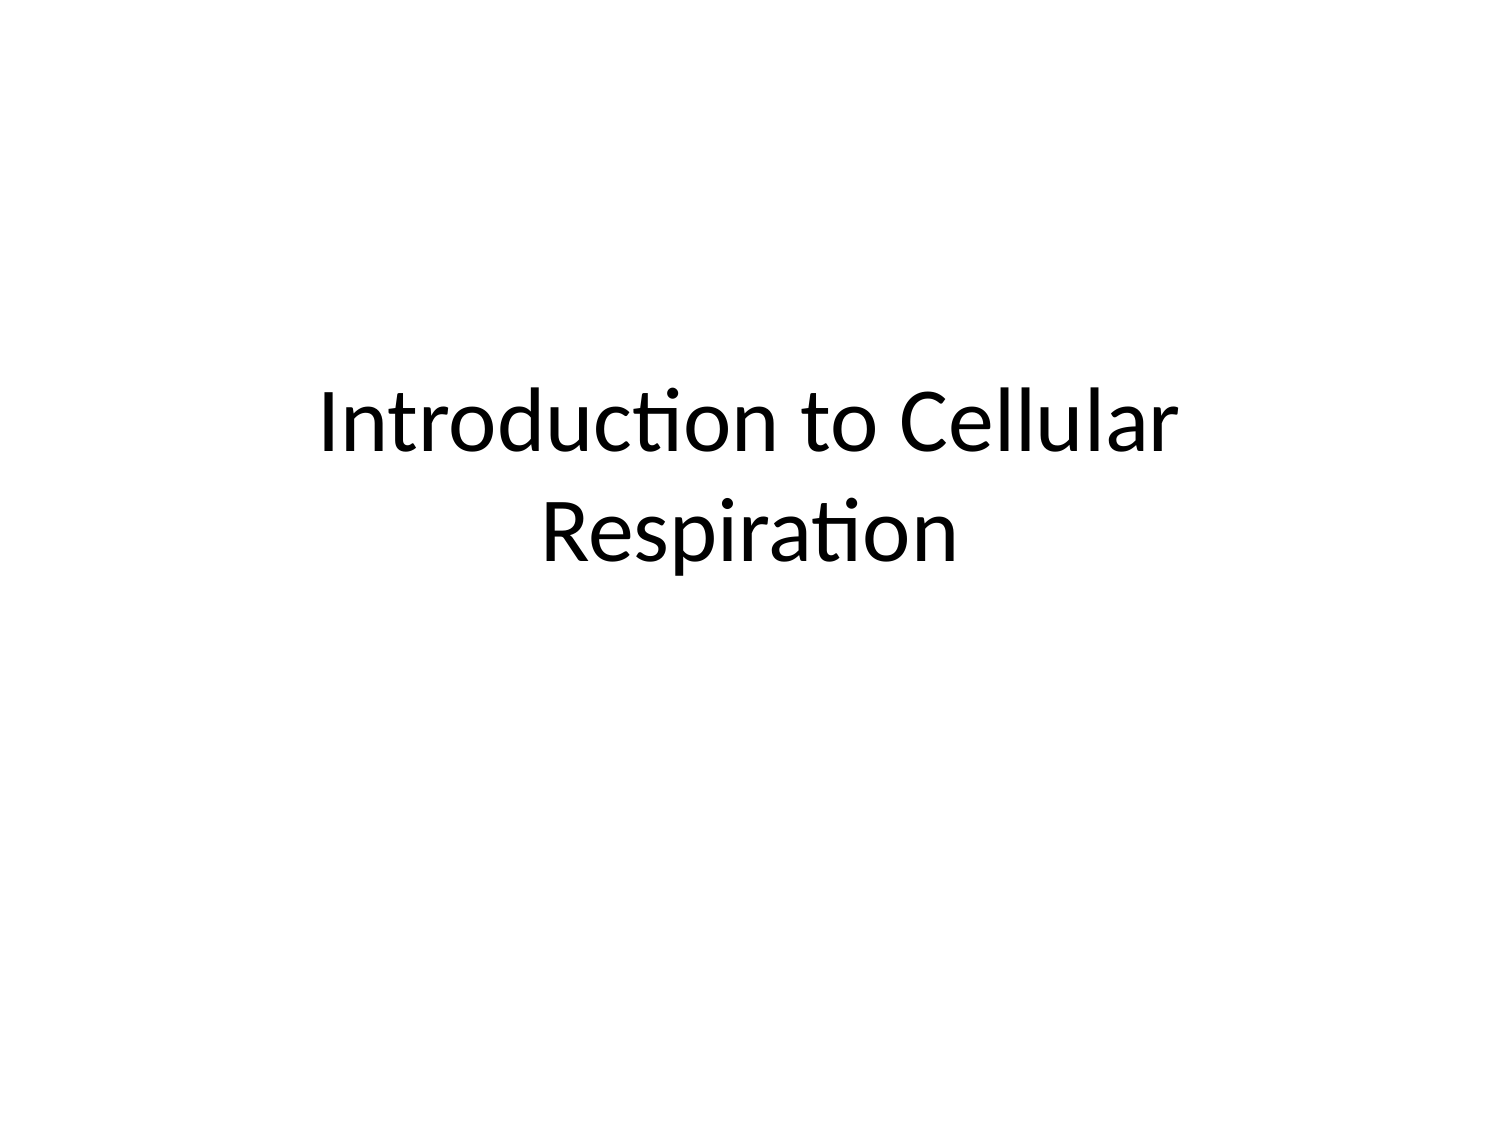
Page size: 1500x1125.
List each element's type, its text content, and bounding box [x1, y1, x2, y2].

title Introduction to Cellular Respiration [112, 349, 1388, 591]
